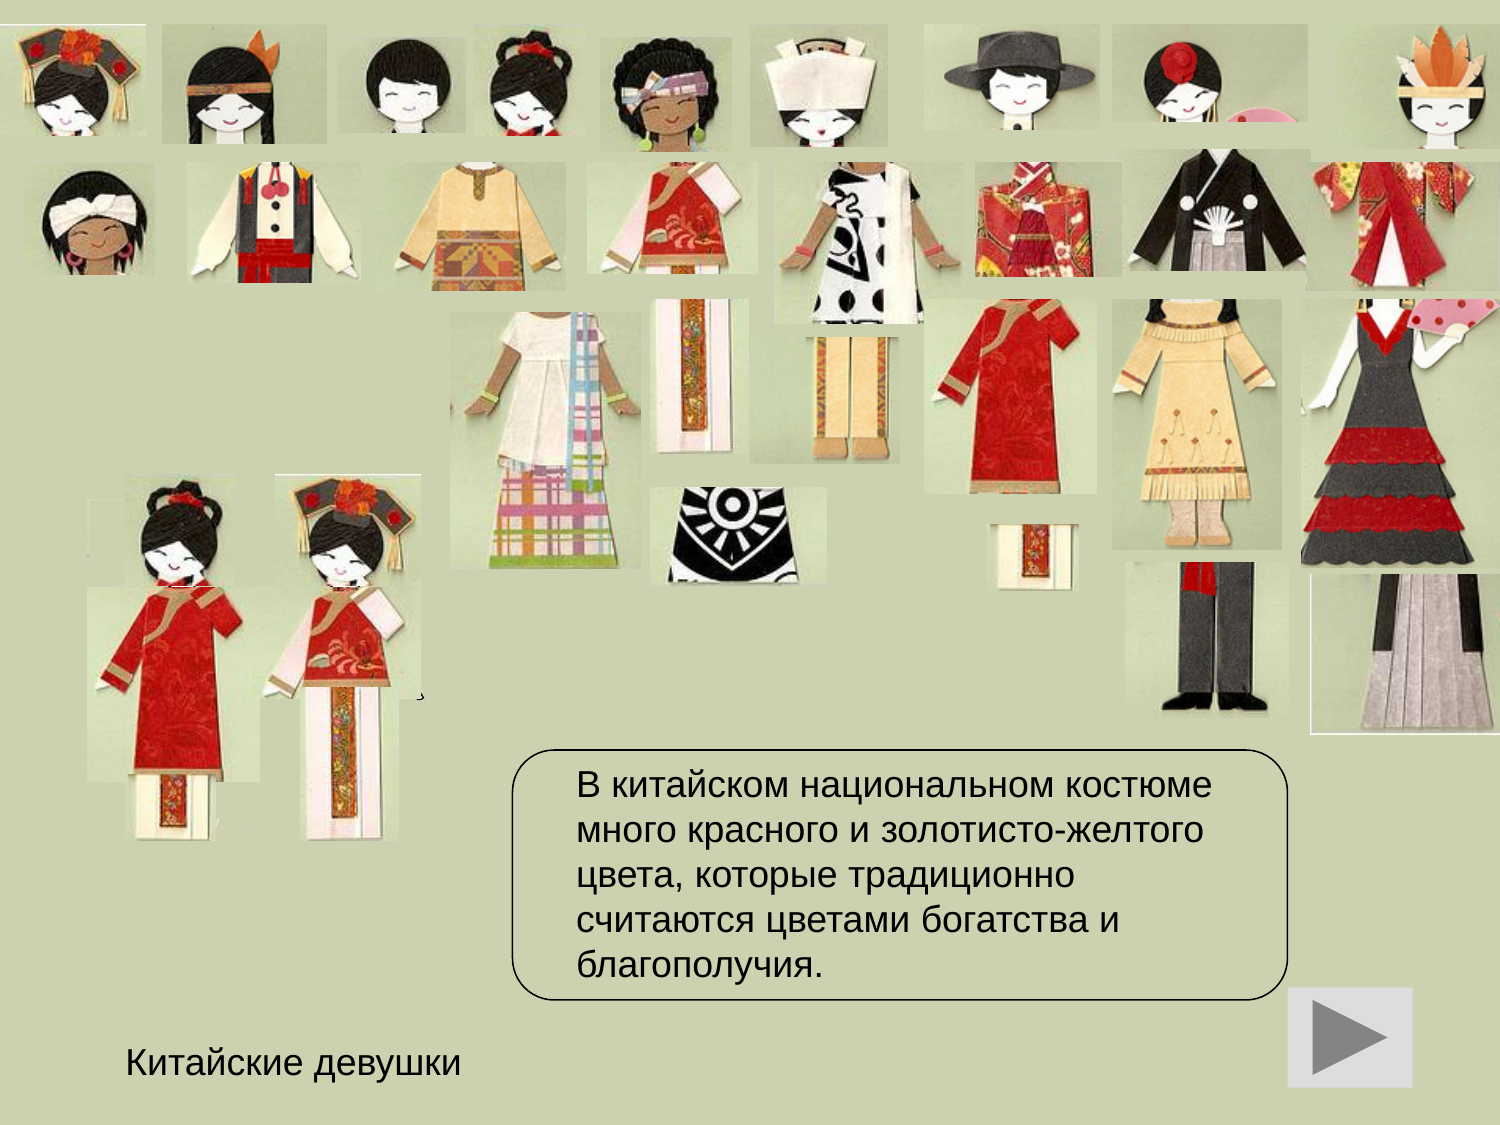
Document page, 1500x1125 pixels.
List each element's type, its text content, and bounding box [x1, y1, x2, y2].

picture [0, 0, 1500, 1125]
text_box [1287, 987, 1413, 1088]
text_box Китайские девушки [110, 1030, 477, 1091]
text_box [512, 749, 1288, 1001]
